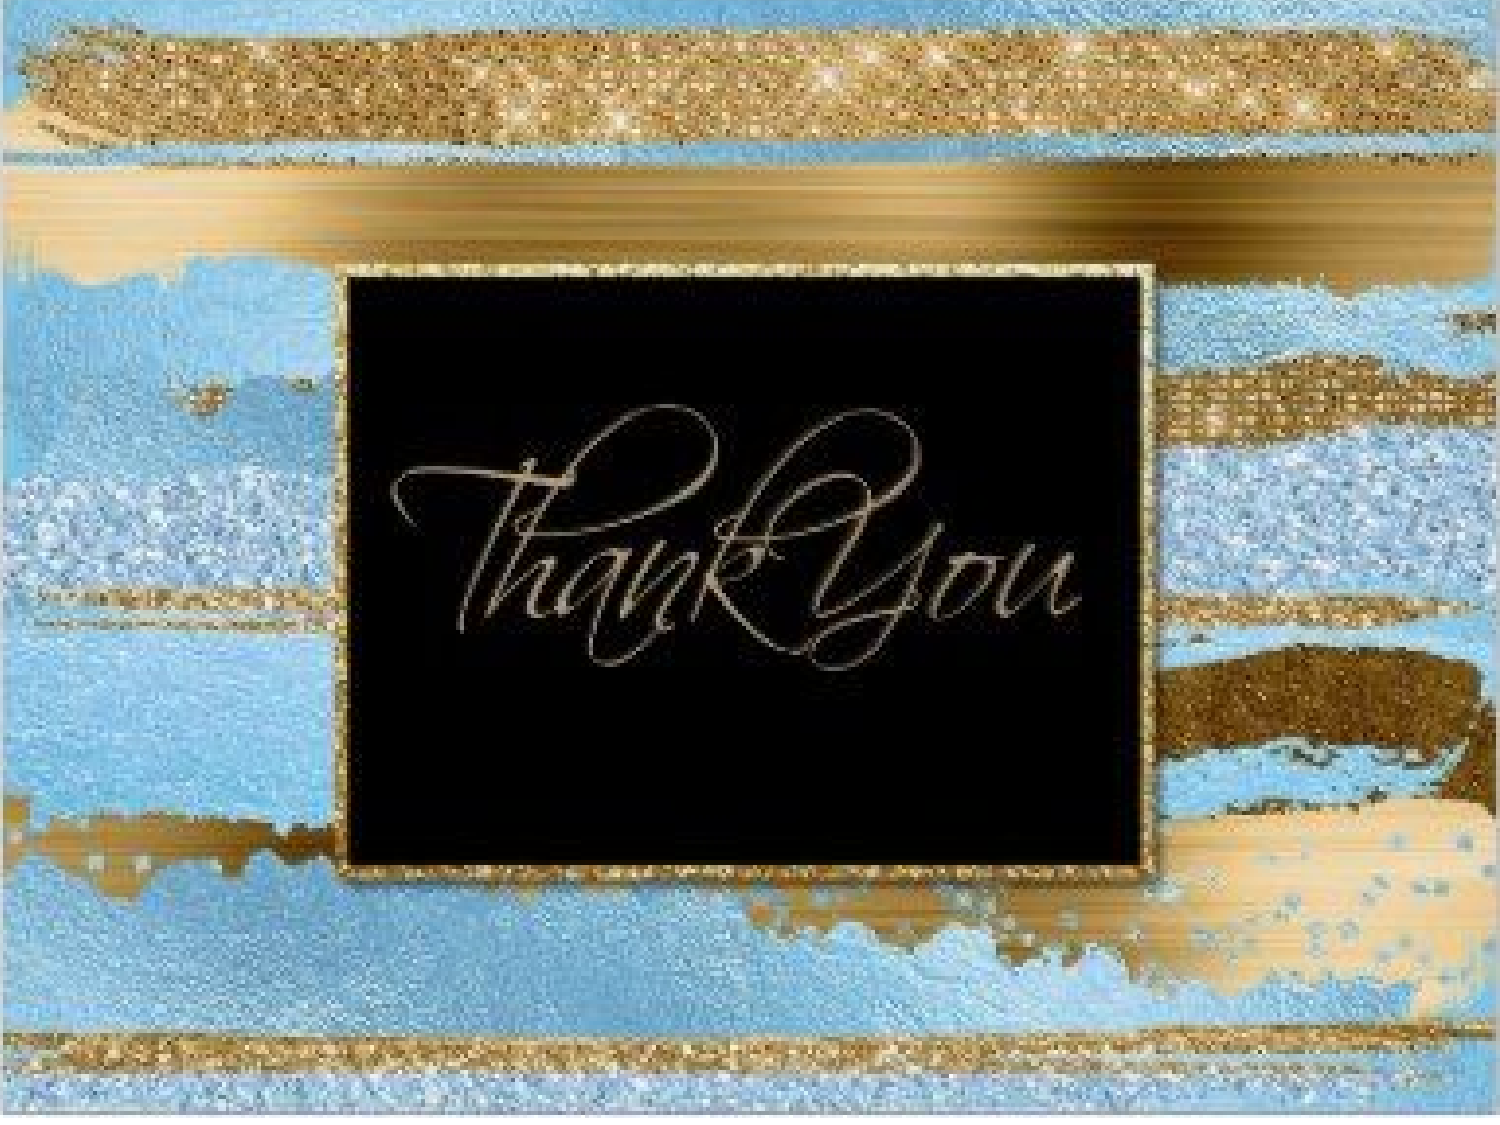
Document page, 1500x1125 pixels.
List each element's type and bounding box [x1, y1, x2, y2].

list [0, 0, 1500, 1118]
